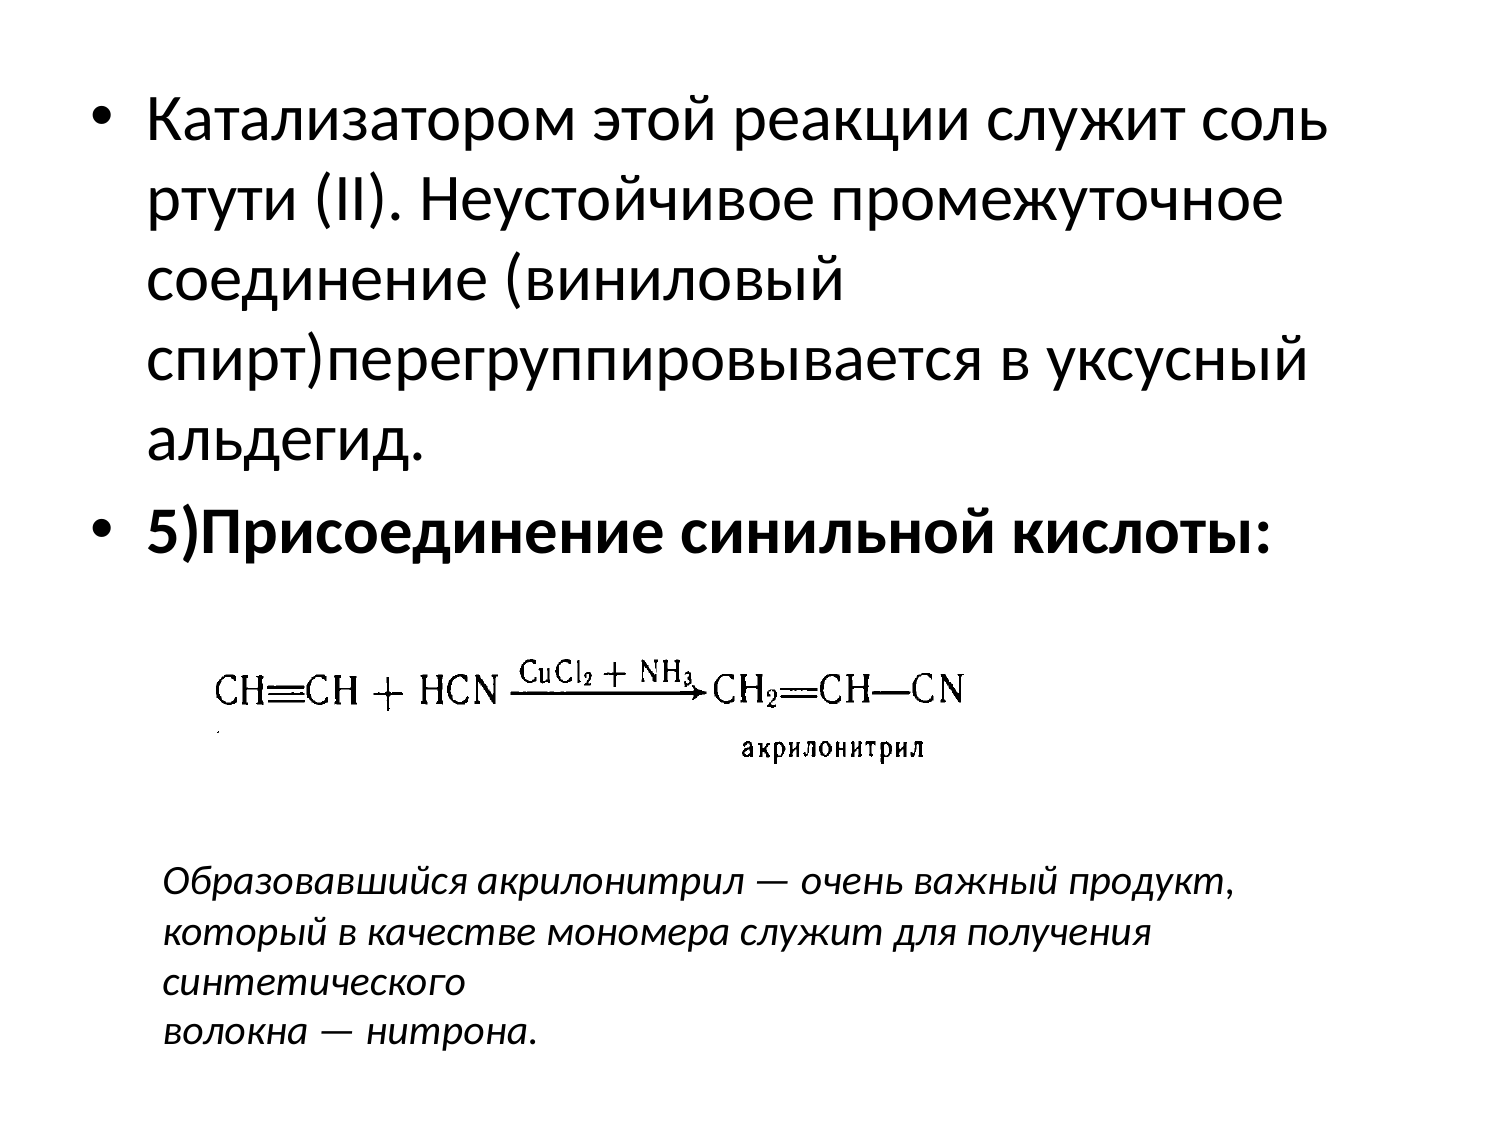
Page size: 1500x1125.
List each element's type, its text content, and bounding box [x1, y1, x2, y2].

list Катализатором этой реакции служит соль ртути (II). Неустойчивое промежуточное соединение (виниловый спирт)перегруппировывается в уксусный альдегид. 5)Присоединение синильной кислоты: [75, 66, 1425, 1047]
text_box Образовавшийся акрилонитрил — очень важный продукт, который в качестве мономера служит для получения синтетического волокна — нитрона. [147, 845, 1424, 1061]
picture [206, 644, 1022, 776]
